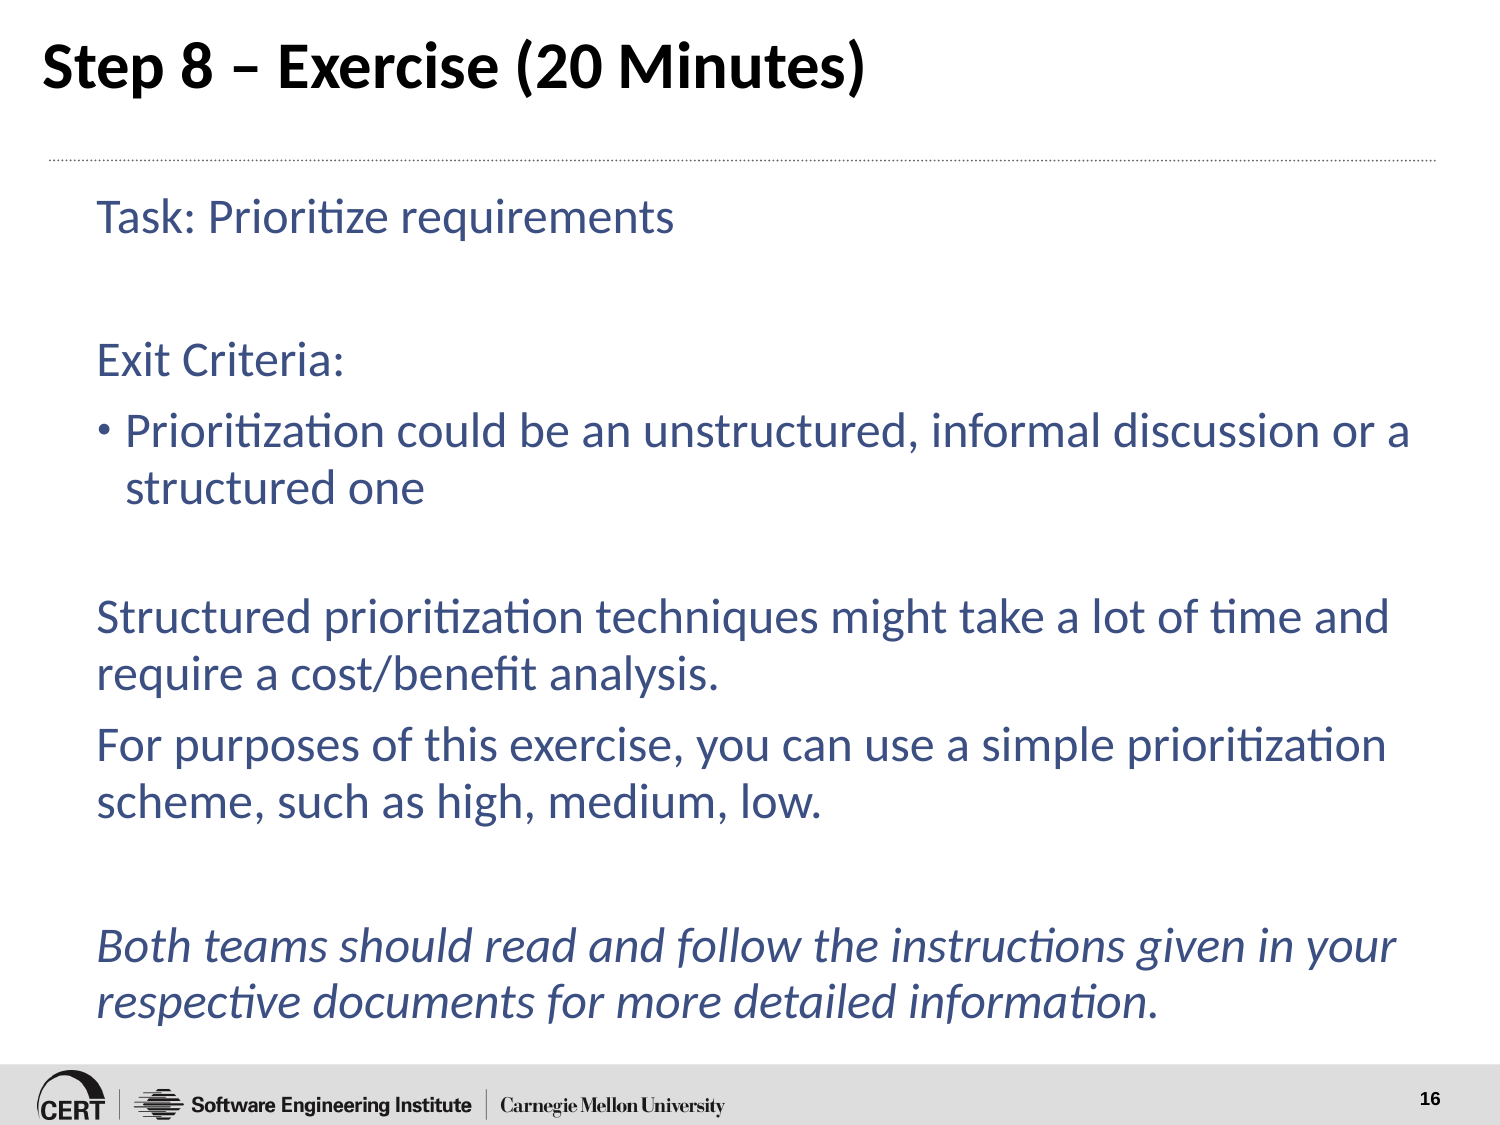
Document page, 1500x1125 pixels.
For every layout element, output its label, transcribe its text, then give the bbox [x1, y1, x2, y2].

list Task: Prioritize requirements Exit Criteria: Prioritization could be an unstructured, informal discussion or a structured one Structured prioritization techniques might take a lot of time and require a cost/benefit analysis. For purposes of this exercise, you can use a simple prioritization scheme, such as high, medium, low. Both teams should read and follow the instructions given in your respective documents for more detailed information. [49, 187, 1438, 1001]
picture [37, 1069, 725, 1122]
title Step 8 – Exercise (20 Minutes) [42, 37, 1434, 155]
